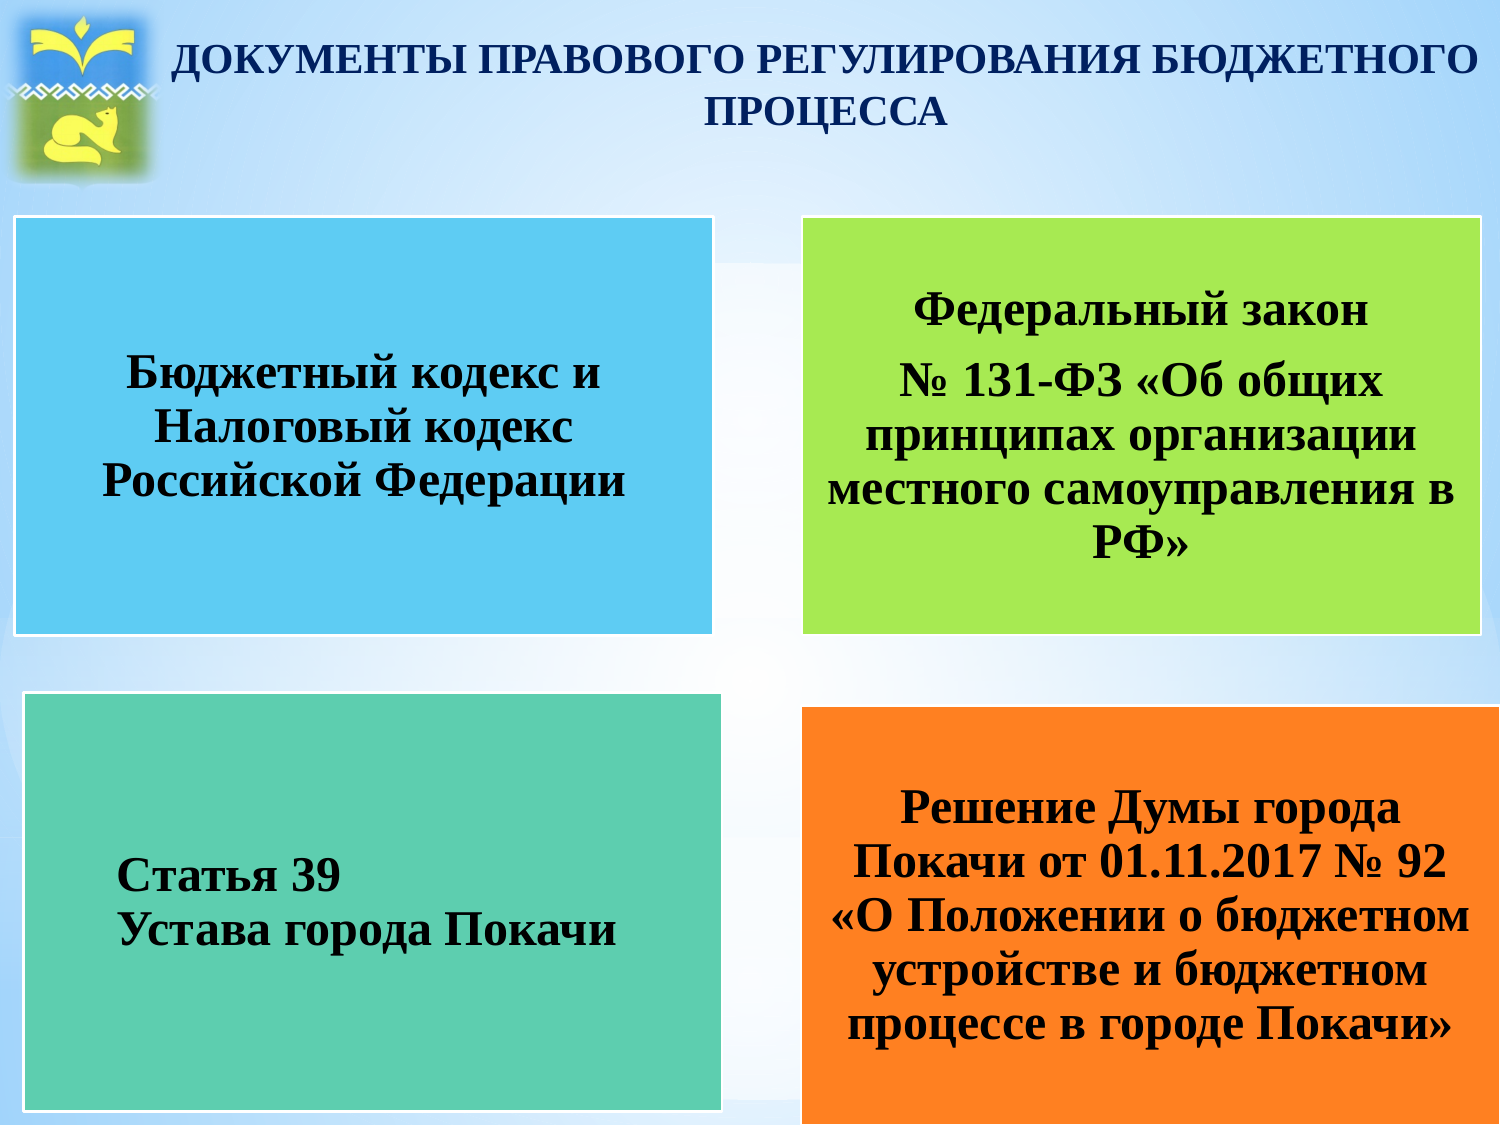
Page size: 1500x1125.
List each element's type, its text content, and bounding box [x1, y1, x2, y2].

picture [0, 0, 165, 194]
title ДОКУМЕНТЫ ПРАВОВОГО РЕГУЛИРОВАНИЯ БЮДЖЕТНОГО ПРОЦЕССА [169, 23, 1500, 142]
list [3, 216, 1500, 1125]
